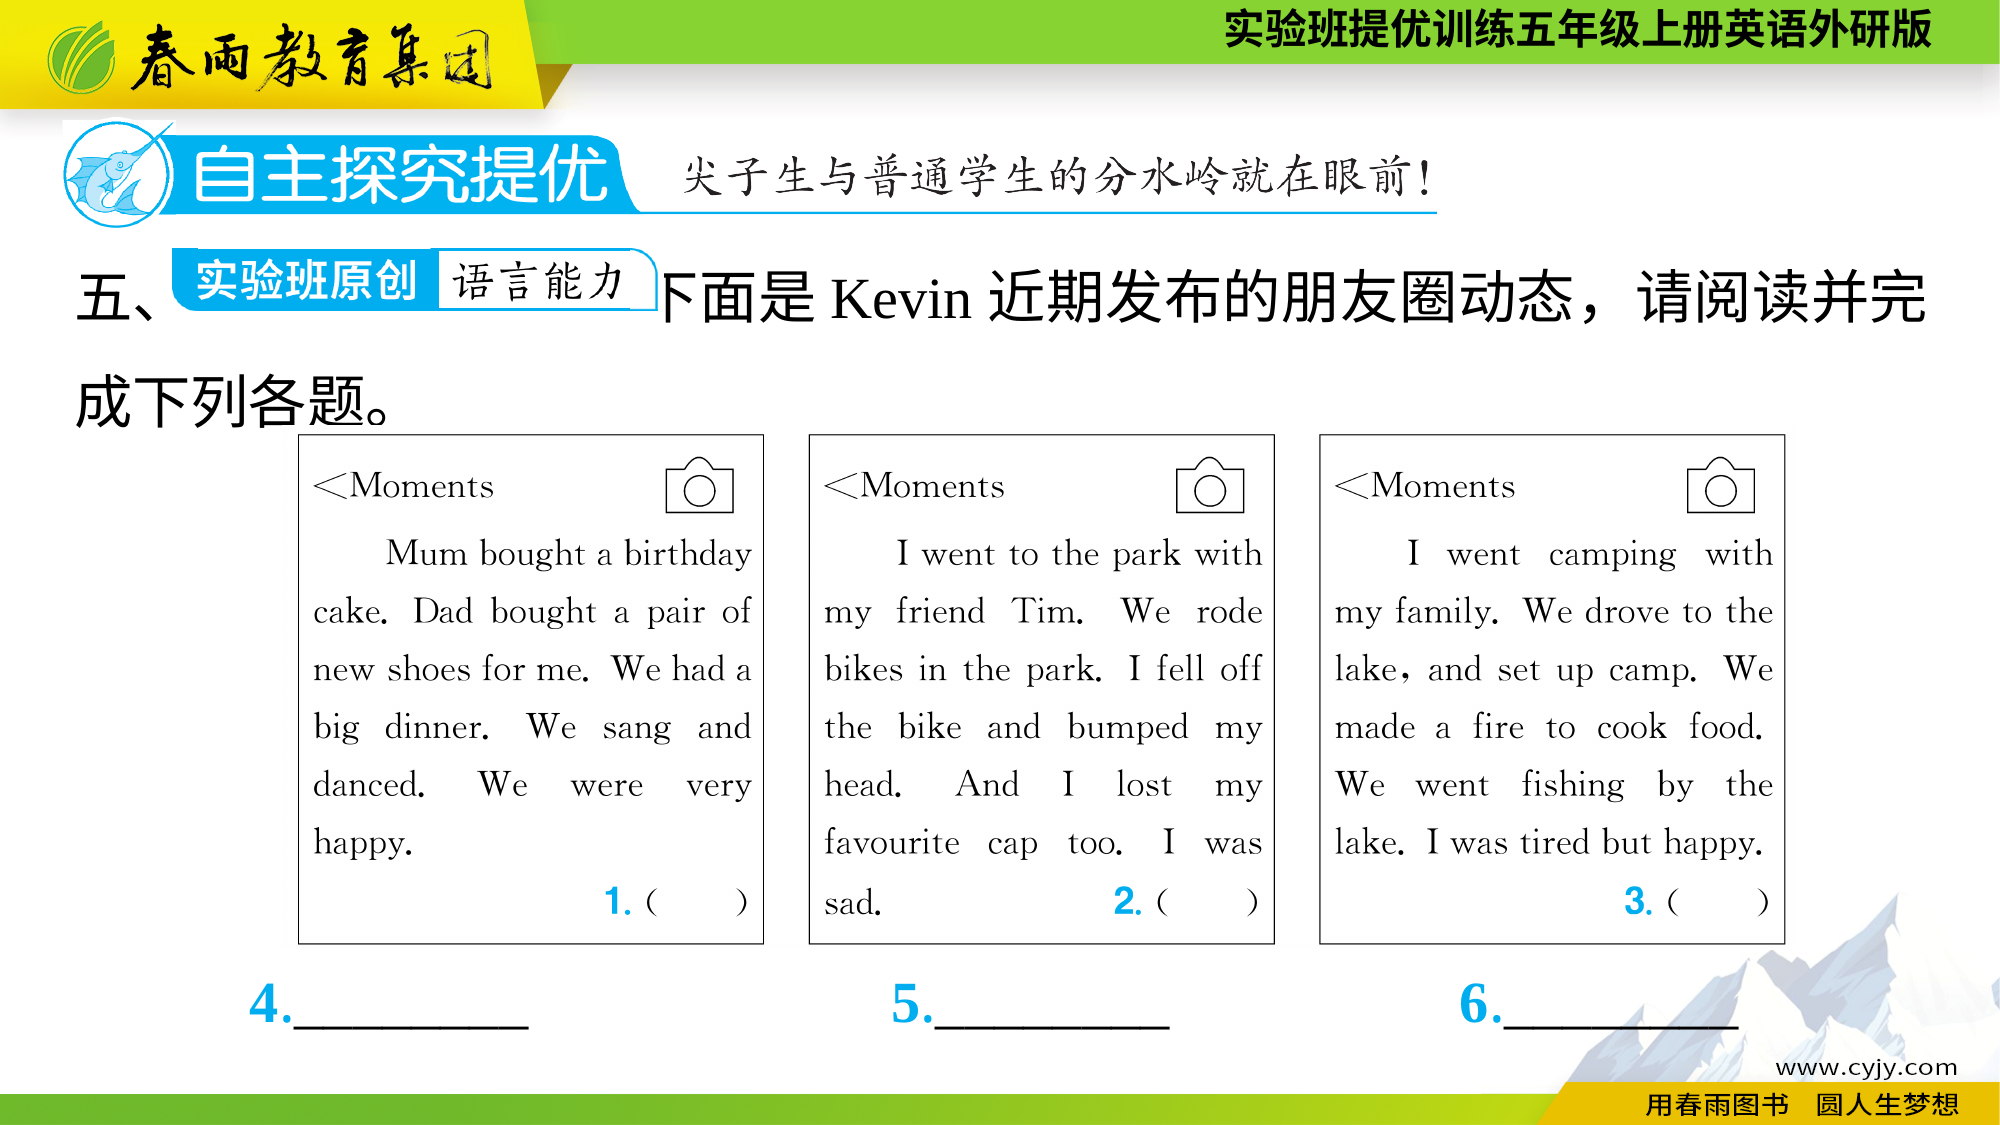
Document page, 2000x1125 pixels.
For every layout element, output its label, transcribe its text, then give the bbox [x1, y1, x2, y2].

list 五、 下面是Kevin近期发布的朋友圈动态，请阅读并完成下列各题。 4.________ 5.________ 6.________ [59, 217, 1944, 1051]
picture [0, 0, 2000, 1125]
